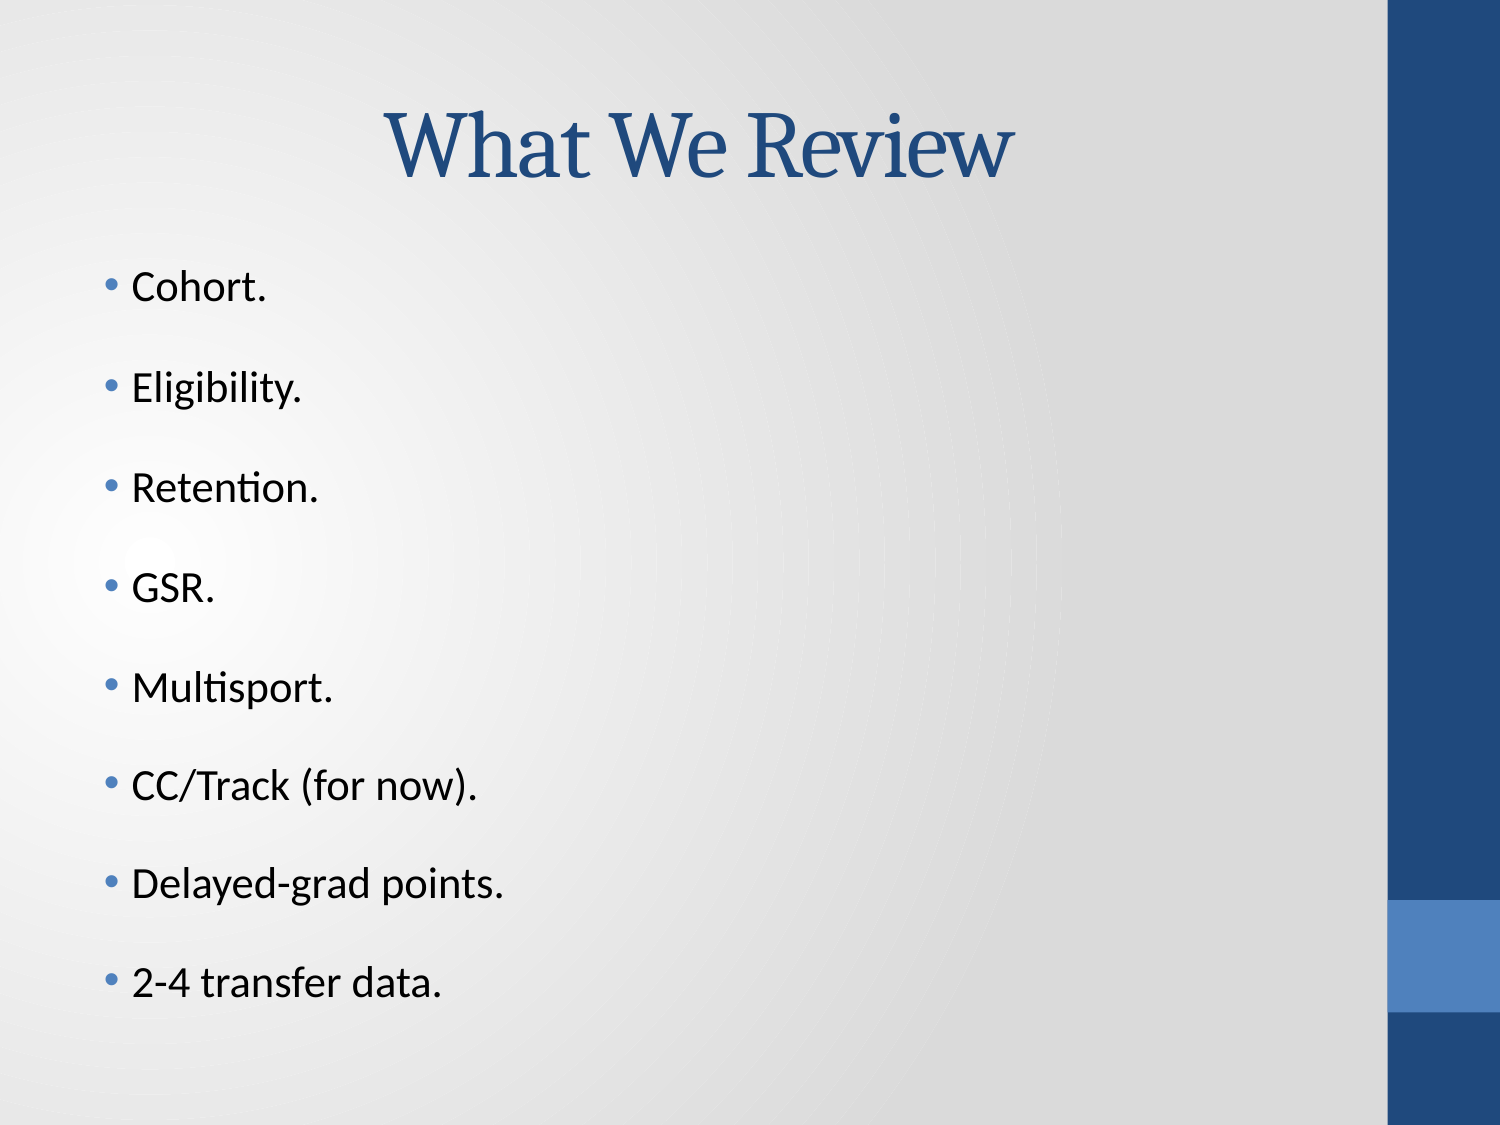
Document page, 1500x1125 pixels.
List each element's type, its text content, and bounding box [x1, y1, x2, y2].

list Cohort. Eligibility. Retention. GSR. Multisport. CC/Track (for now). Delayed-grad points. 2-4 transfer data. [75, 212, 1425, 1025]
title What We Review [75, 45, 1325, 233]
